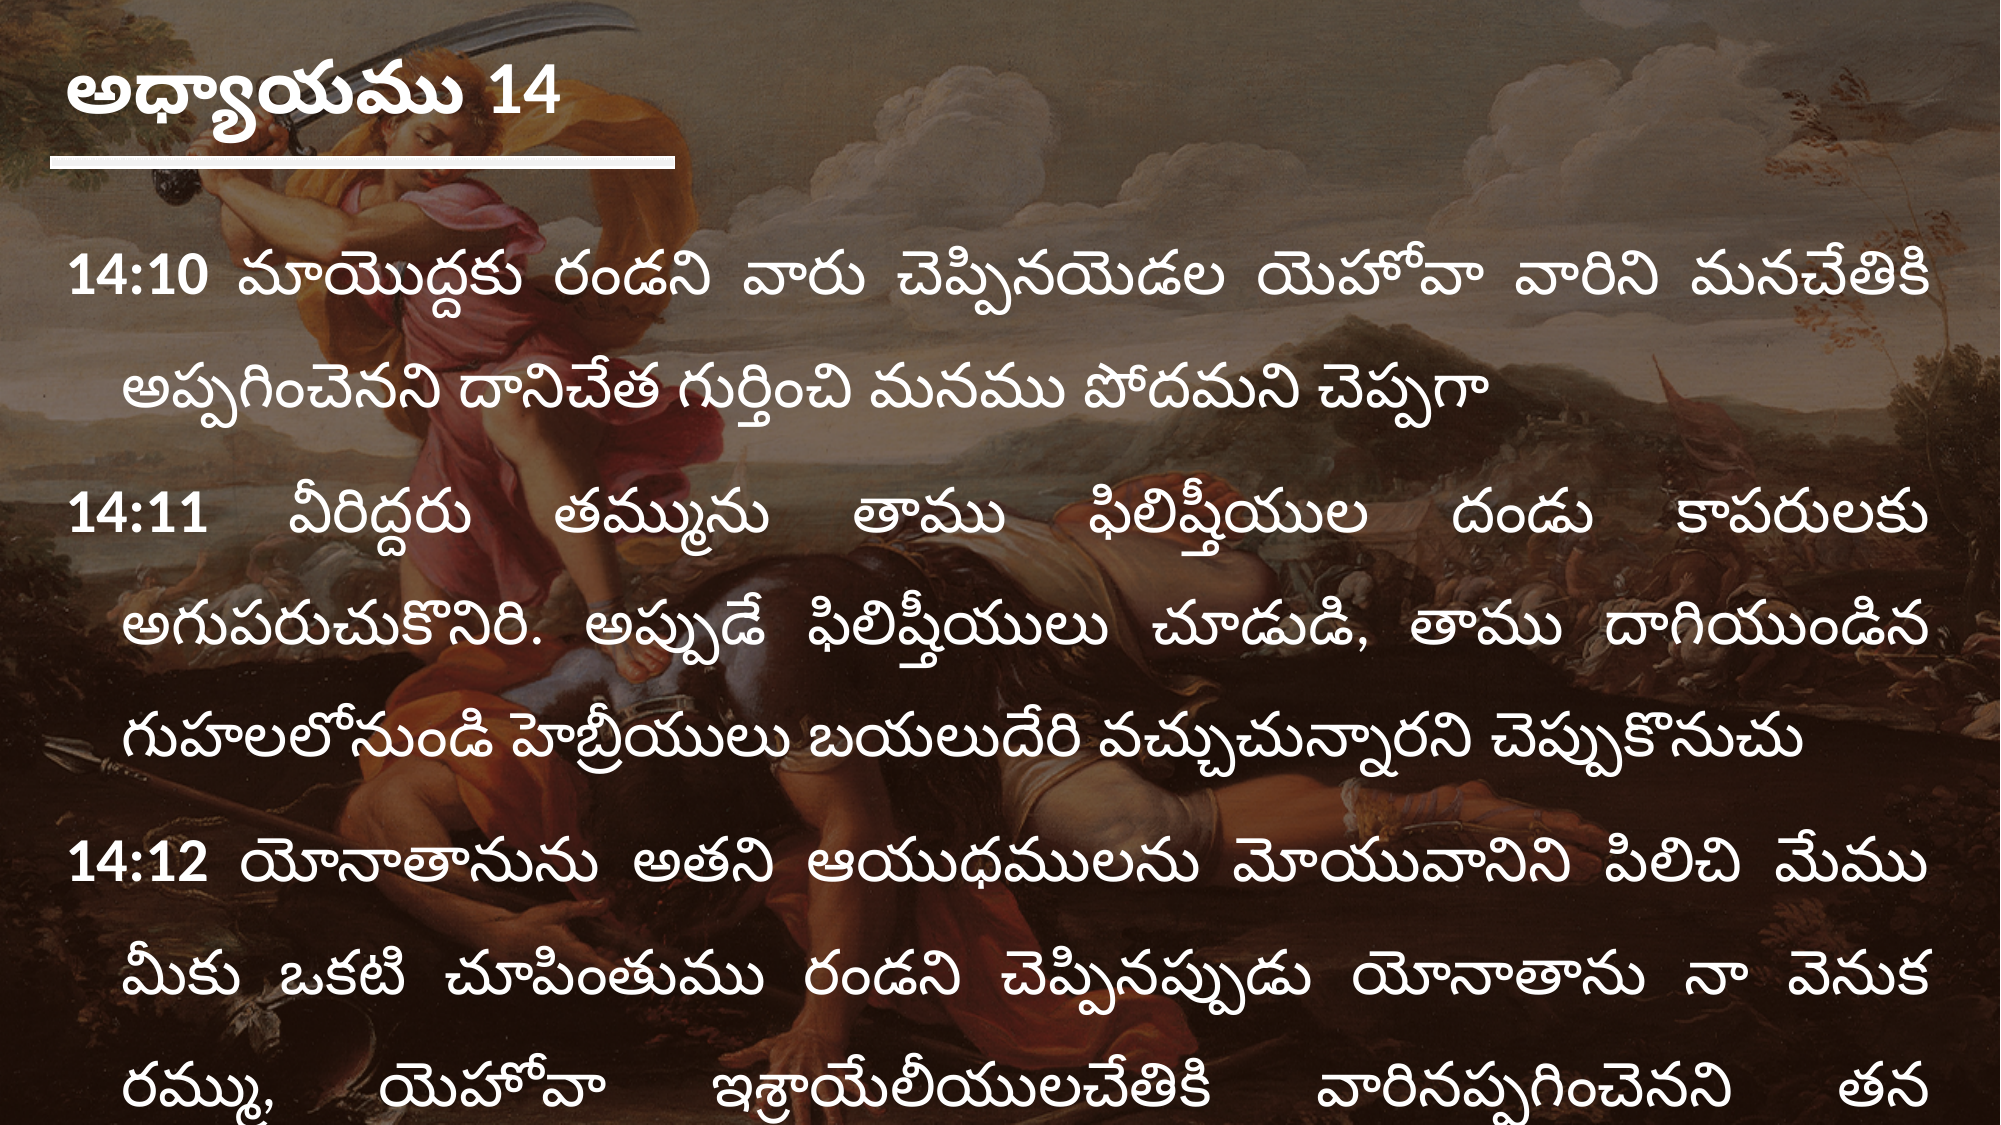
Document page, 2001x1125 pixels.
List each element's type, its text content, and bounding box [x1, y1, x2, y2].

picture [0, 0, 2000, 1125]
title అధ్యాయము 14 [50, 0, 1925, 167]
list 14:10 మాయొద్దకు రండని వారు చెప్పినయెడల యెహోవా వారిని మనచేతికి అప్పగించెనని దానిచేత గుర్తించి మనము పోదమని చెప్పగా 14:11 వీరిద్దరు తమ్మును తాము ఫిలిష్తీయుల దండు కాపరులకు అగుపరుచుకొనిరి. అప్పుడే ఫిలిష్తీయులు చూడుడి, తాము దాగియుండిన గుహలలోనుండి హెబ్రీయులు బయలుదేరి వచ్చుచున్నారని చెప్పుకొనుచు 14:12 యోనాతానును అతని ఆయుధములను మోయువానిని పిలిచి మేము మీకు ఒకటి చూపింతుము రండని చెప్పినప్పుడు యోనాతాను నా వెనుక రమ్ము, యెహోవా ఇశ్రాయేలీయులచేతికి వారినప్పగించెనని తన ఆయుధములు మోయువానితో చెప్పి [50, 187, 1946, 1063]
